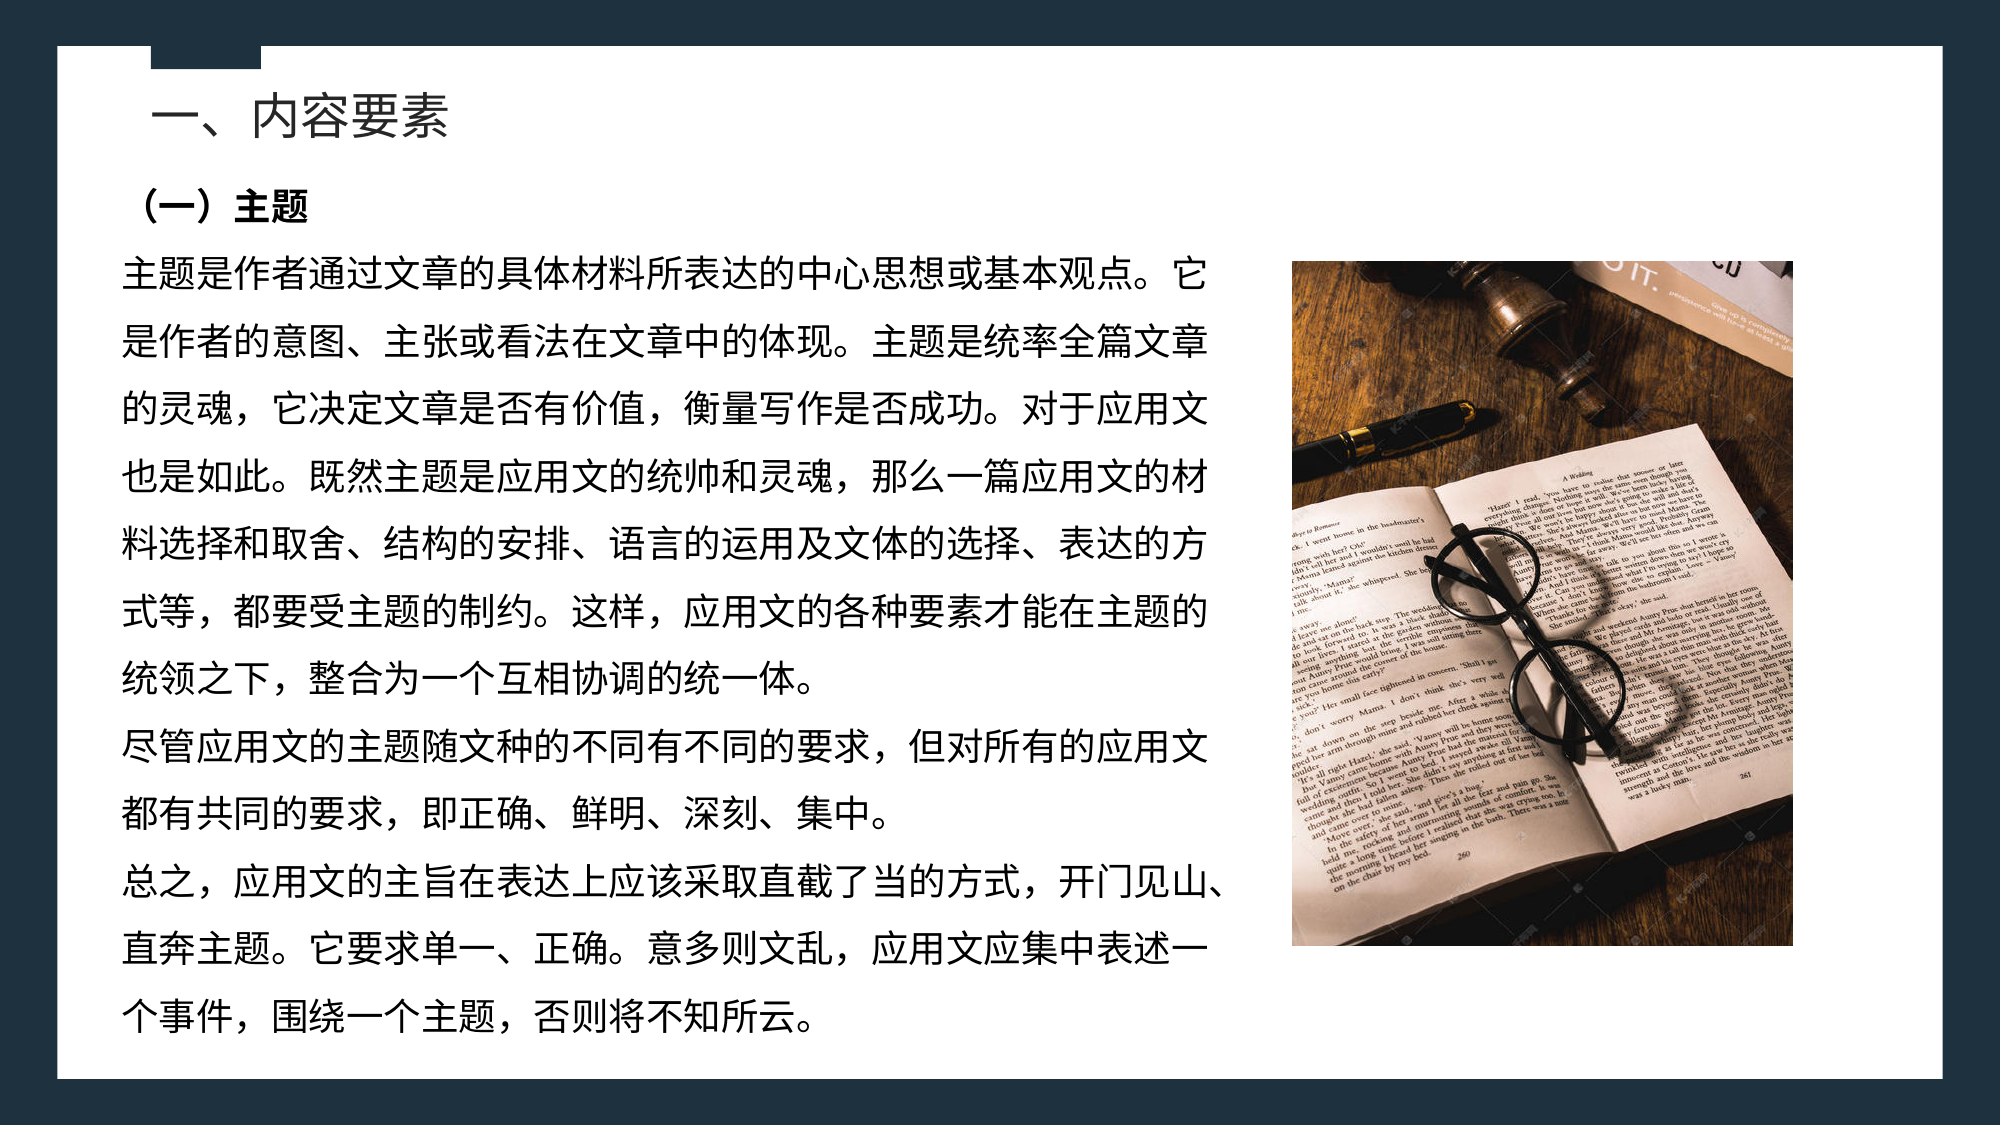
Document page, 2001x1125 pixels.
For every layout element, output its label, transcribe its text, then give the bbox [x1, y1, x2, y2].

picture [1292, 261, 1793, 946]
text_box 一、内容要素 [150, 77, 907, 152]
text_box （一）主题 主题是作者通过文章的具体材料所表达的中心思想或基本观点。它是作者的意图、主张或看法在文章中的体现。主题是统率全篇文章的灵魂，它决定文章是否有价值，衡量写作是否成功。对于应用文也是如此。既然主题是应用文的统帅和灵魂，那么一篇应用文的材料选择和取舍、结构的安排、语言的运用及文体的选择、表达的方式等，都要受主题的制约。这样，应用文的各种要素才能在主题的统领之下，整合为一个互相协调的统一体。 尽管应用文的主题随文种的不同有不同的要求，但对所有的应用文都有共同的要求，即正确、鲜明、深刻、集中。 总之，应用文的主旨在表达上应该采取直截了当的方式，开门见山、直奔主题。它要求单一、正确。意多则文乱，应用文应集中表述一个事件，围绕一个主题，否则将不知所云。 [106, 152, 1248, 1046]
